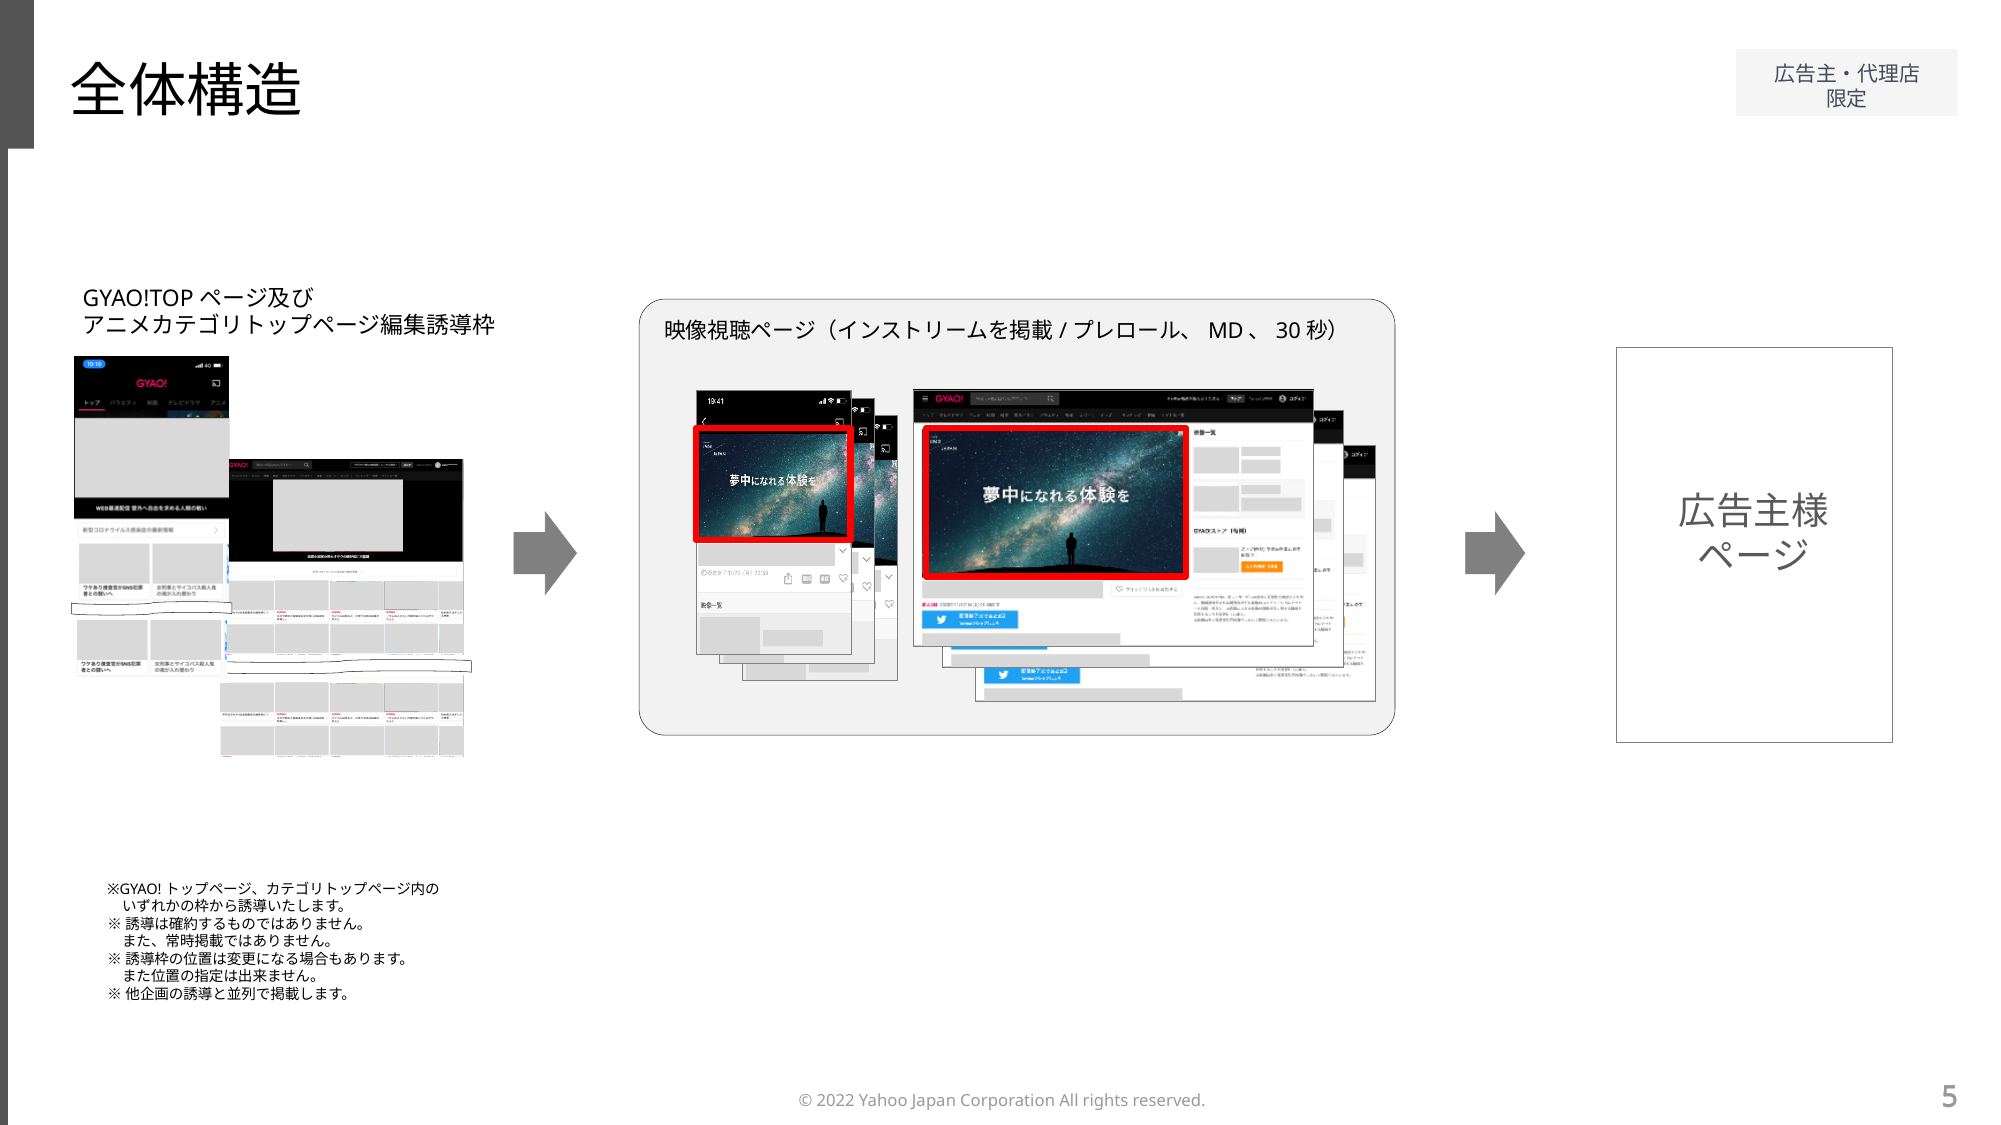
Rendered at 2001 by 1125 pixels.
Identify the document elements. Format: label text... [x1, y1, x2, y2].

text_box GYAO!TOPページ及び アニメカテゴリトップページ編集誘導枠 [68, 275, 514, 346]
text_box [1465, 511, 1525, 595]
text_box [71, 356, 232, 684]
list 全体構造 [54, 21, 1656, 155]
text_box 映像視聴ページ（インストリームを掲載/プレロール、MD、30秒） [649, 308, 1414, 350]
text_box ※GYAO!トップページ、カテゴリトップページ内の いずれかの枠から誘導いたします。 ※誘導は確約するものではありません。 また、常時掲載ではありません。 ※誘導枠の位置は変更になる場合もあります。 また位置の指定は出来ません。 ※他企画の誘導と並列で掲載します。 [92, 872, 467, 1010]
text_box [913, 389, 1376, 702]
text_box [513, 511, 577, 595]
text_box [213, 459, 472, 757]
text_box [639, 299, 1396, 736]
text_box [695, 389, 898, 681]
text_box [1615, 346, 1893, 743]
text_box 5 [1803, 1070, 1973, 1125]
